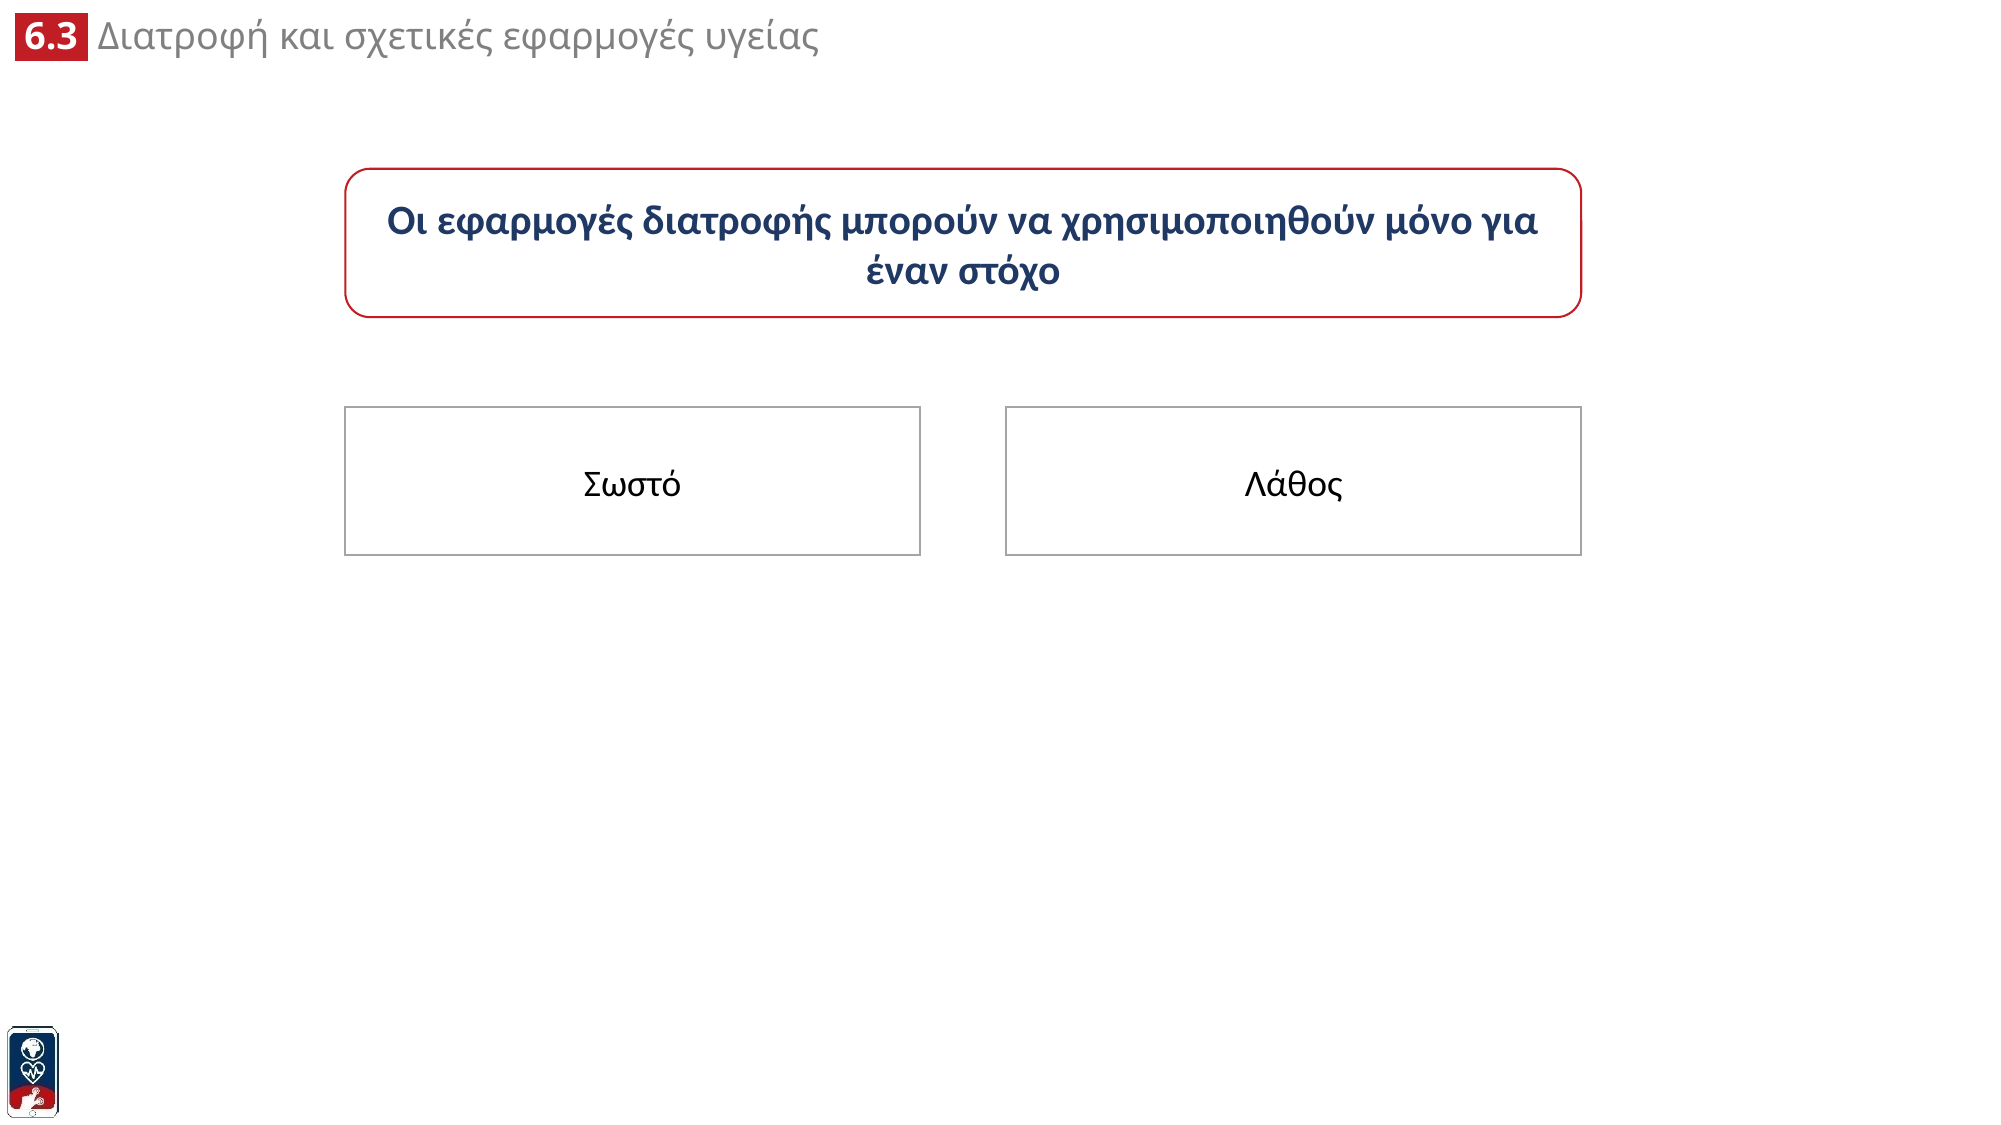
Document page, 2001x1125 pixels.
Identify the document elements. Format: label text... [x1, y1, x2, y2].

picture [7, 1026, 59, 1118]
text_box Οι εφαρμογές διατροφής μπορούν να χρησιμοποιηθούν μόνο για έναν στόχο [344, 167, 1583, 319]
text_box Λάθος [1005, 406, 1582, 556]
text_box Σωστό [344, 406, 921, 556]
